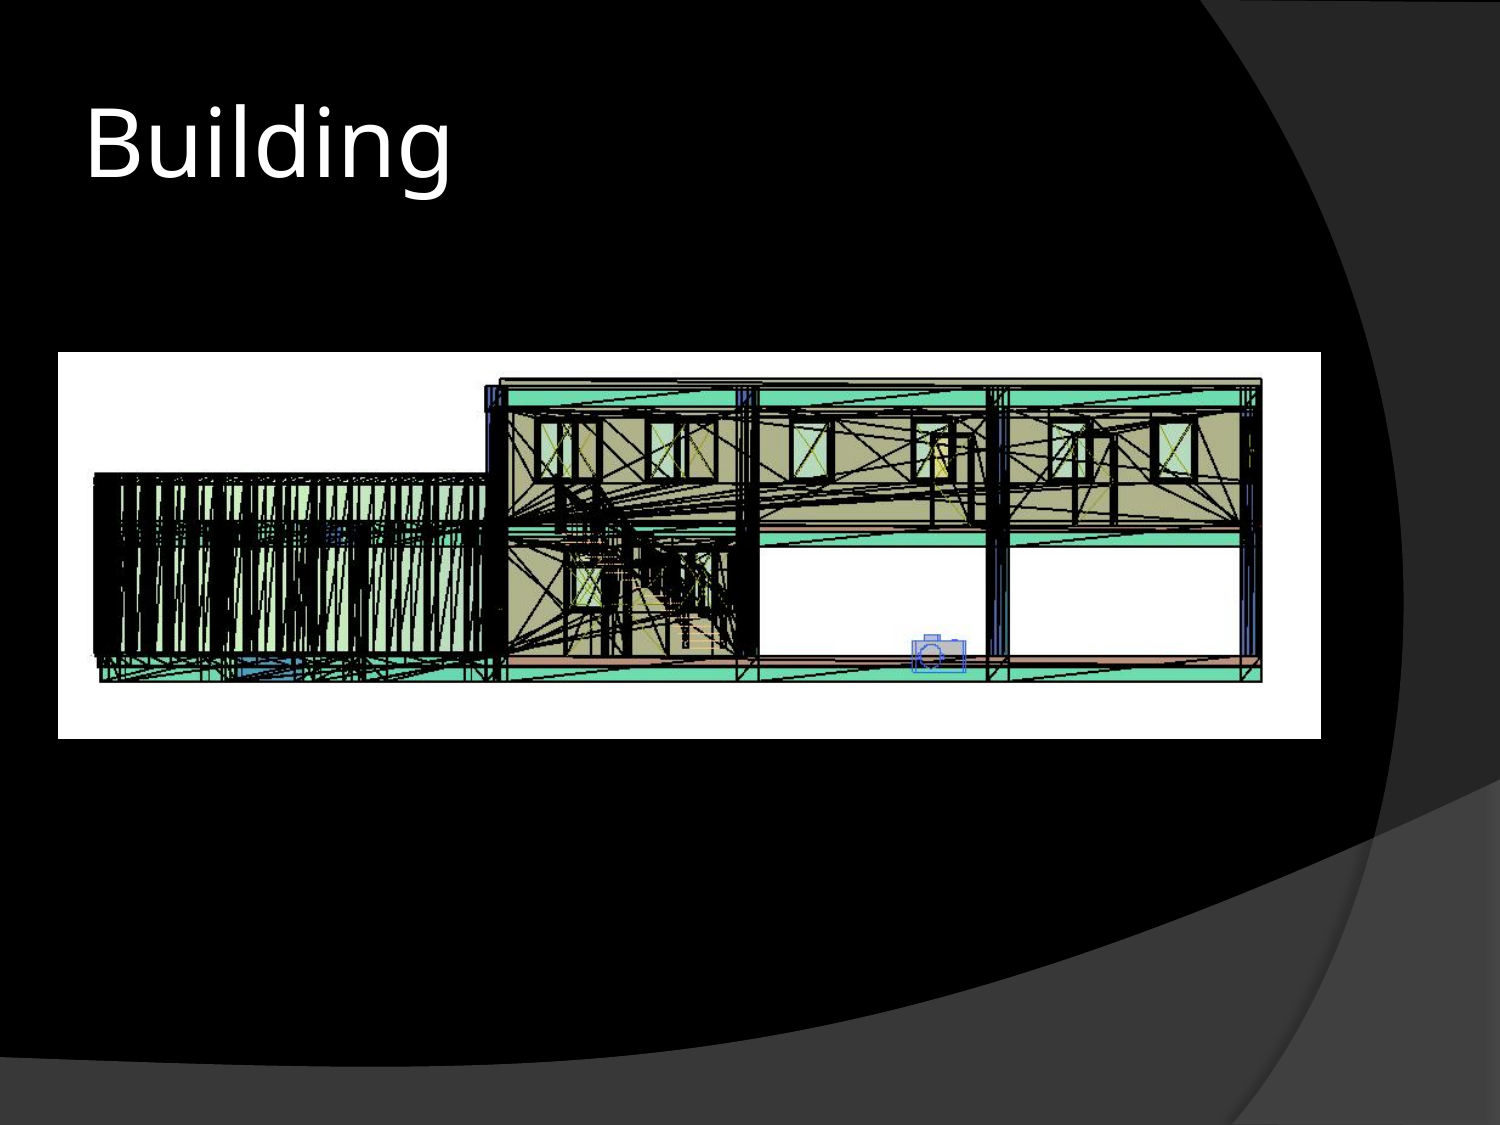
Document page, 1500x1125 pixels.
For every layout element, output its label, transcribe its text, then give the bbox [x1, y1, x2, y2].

title Building [75, 45, 1300, 233]
picture [58, 352, 1321, 739]
